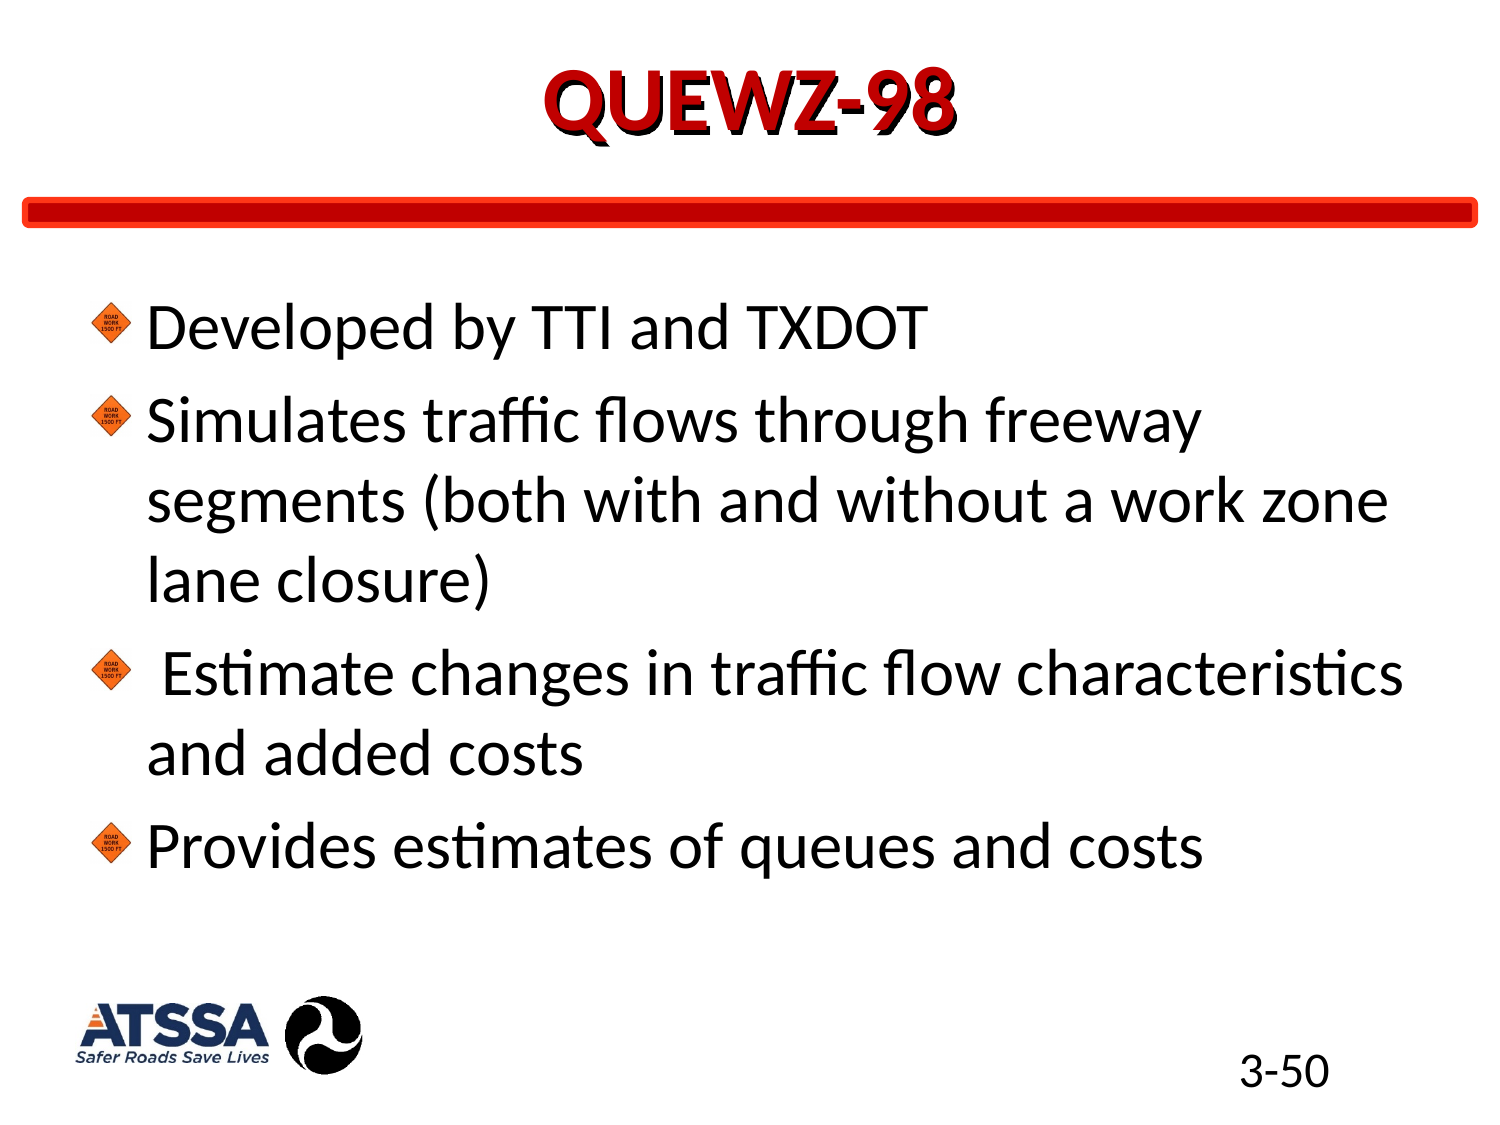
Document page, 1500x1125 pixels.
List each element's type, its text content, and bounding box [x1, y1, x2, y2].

picture [90, 821, 132, 864]
title QUEWZ-98 [0, 0, 1500, 188]
picture [90, 394, 132, 437]
picture [75, 1003, 269, 1063]
picture [276, 989, 370, 1077]
picture [90, 301, 132, 344]
picture [90, 648, 132, 691]
list Developed by TTI and TXDOT Simulates traffic flows through freeway segments (both with and without a work zone lane closure) Estimate changes in traffic flow characteristics and added costs Provides estimates of queues and costs [74, 274, 1451, 988]
